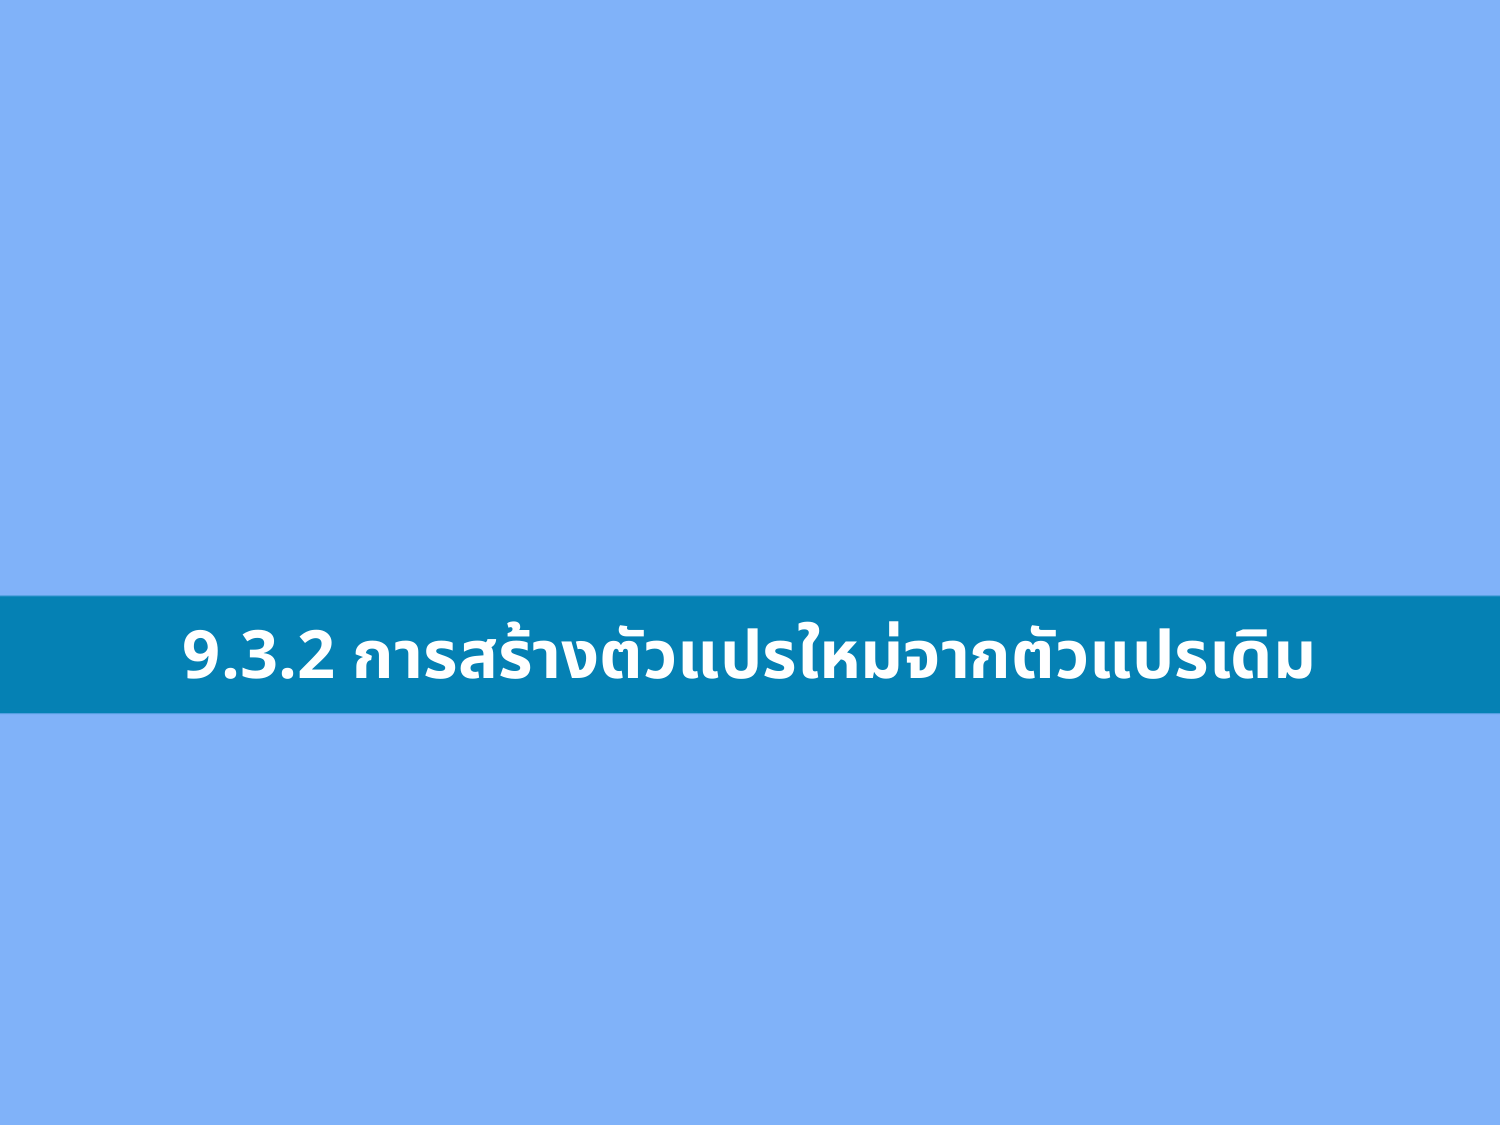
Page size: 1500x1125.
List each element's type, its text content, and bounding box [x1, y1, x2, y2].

text_box 9.3.2 การสร้างตัวแปรใหม่จากตัวแปรเดิม [0, 604, 1500, 699]
picture [0, 0, 1500, 596]
picture [0, 714, 1500, 1125]
